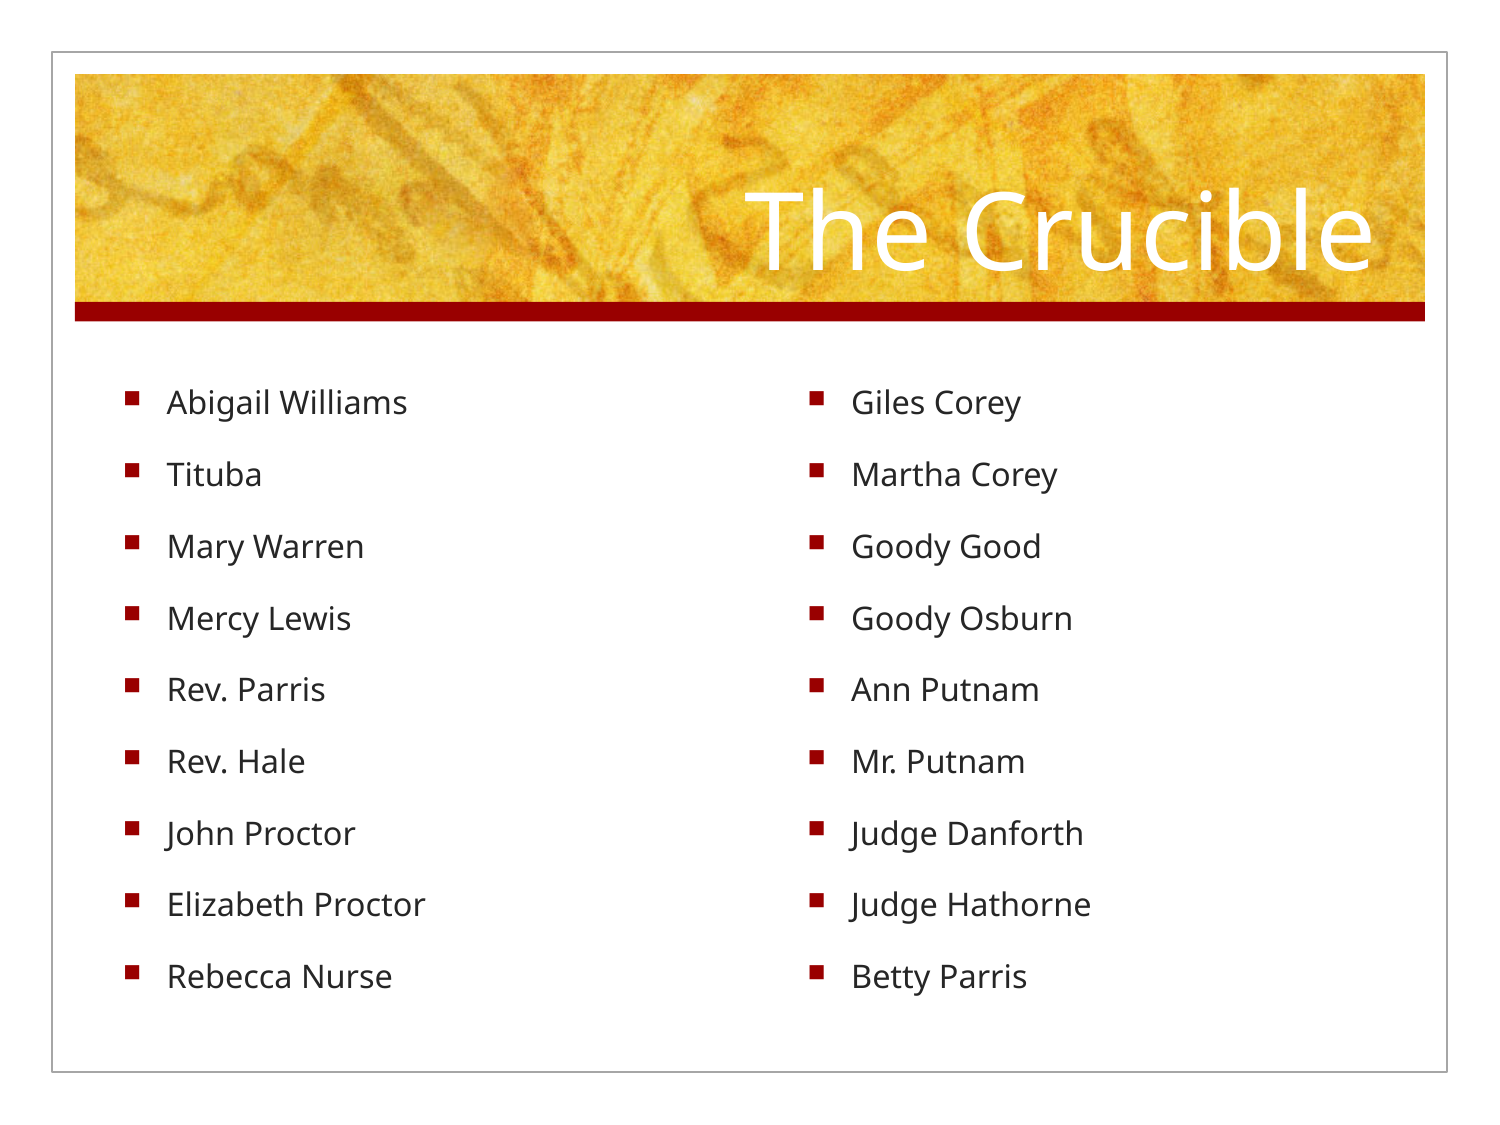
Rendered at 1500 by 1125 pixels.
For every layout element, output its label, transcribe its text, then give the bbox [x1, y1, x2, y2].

list Giles Corey Martha Corey Goody Good Goody Osburn Ann Putnam Mr. Putnam Judge Danforth Judge Hathorne Betty Parris [792, 375, 1393, 1005]
list Abigail Williams Tituba Mary Warren Mercy Lewis Rev. Parris Rev. Hale John Proctor Elizabeth Proctor Rebecca Nurse [108, 375, 709, 1005]
title The Crucible [108, 74, 1392, 292]
picture [75, 74, 1425, 301]
